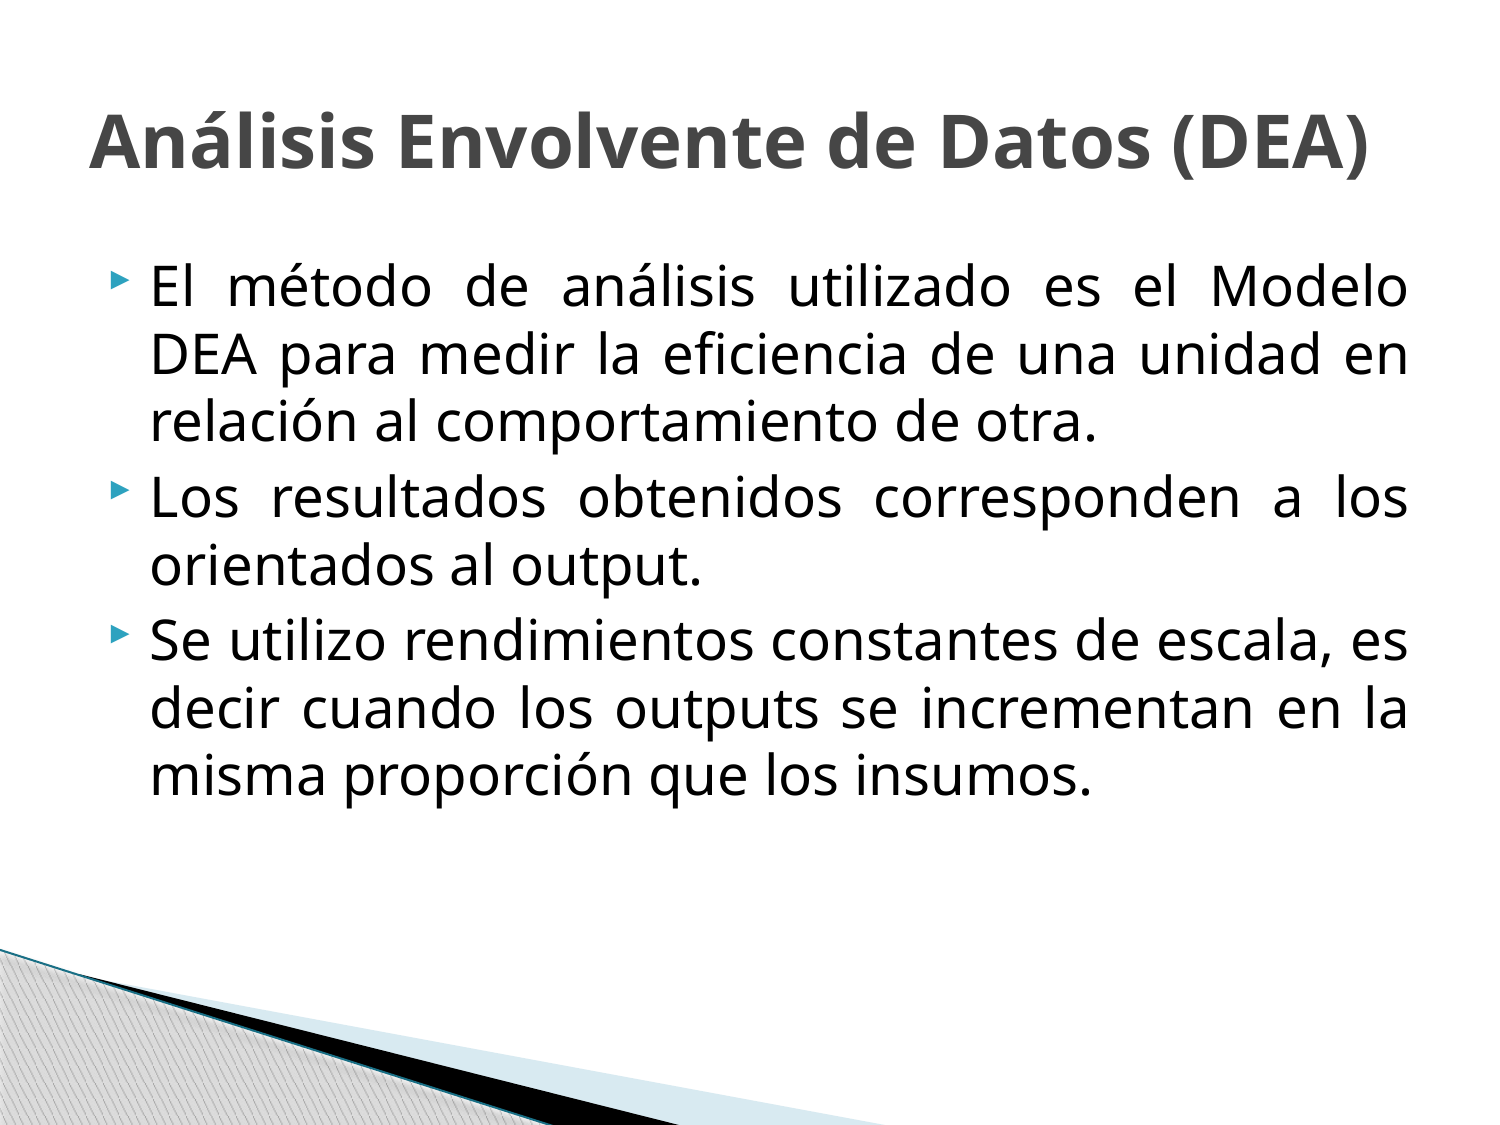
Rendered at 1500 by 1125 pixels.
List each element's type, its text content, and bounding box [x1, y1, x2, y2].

list El método de análisis utilizado es el Modelo DEA para medir la eficiencia de una unidad en relación al comportamiento de otra. Los resultados obtenidos corresponden a los orientados al output. Se utilizo rendimientos constantes de escala, es decir cuando los outputs se incrementan en la misma proporción que los insumos. [75, 243, 1425, 906]
title Análisis Envolvente de Datos (DEA) [75, 45, 1425, 233]
